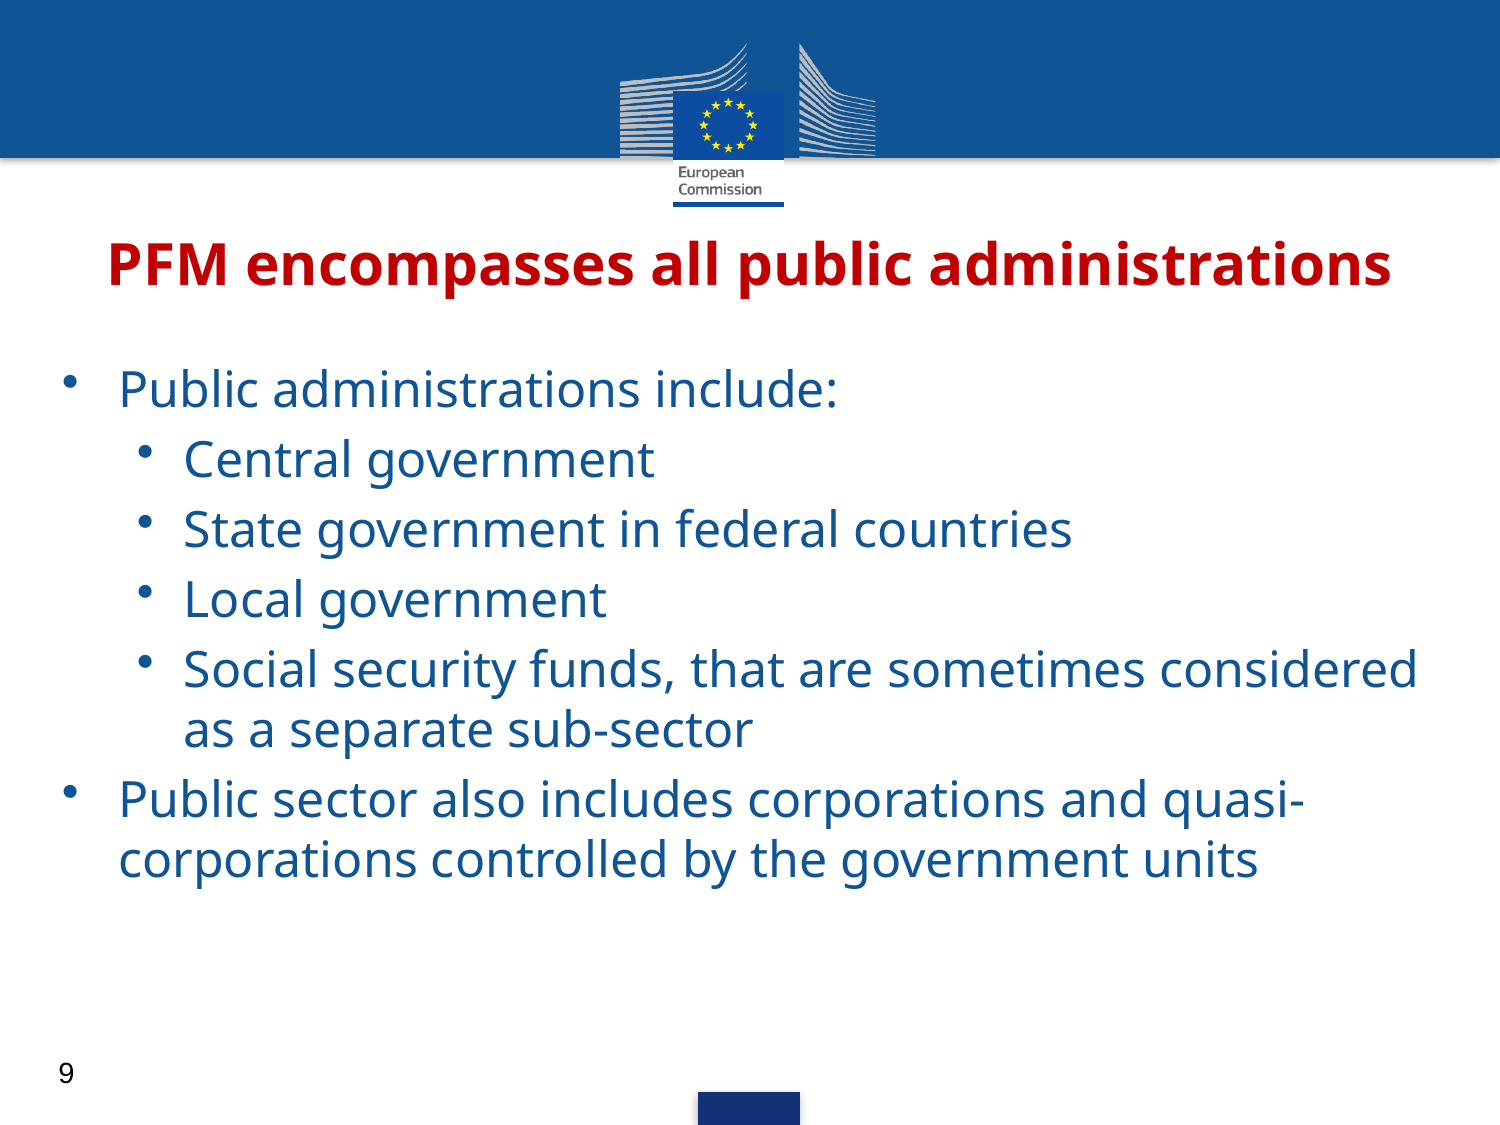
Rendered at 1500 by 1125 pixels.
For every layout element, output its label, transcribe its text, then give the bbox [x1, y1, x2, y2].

list Public administrations include: Central government State government in federal countries Local government Social security funds, that are sometimes considered as a separate sub-sector Public sector also includes corporations and quasi-corporations controlled by the government units [46, 350, 1454, 1102]
title PFM encompasses all public administrations [0, 196, 1500, 328]
slide_number 9 [43, 1046, 394, 1125]
